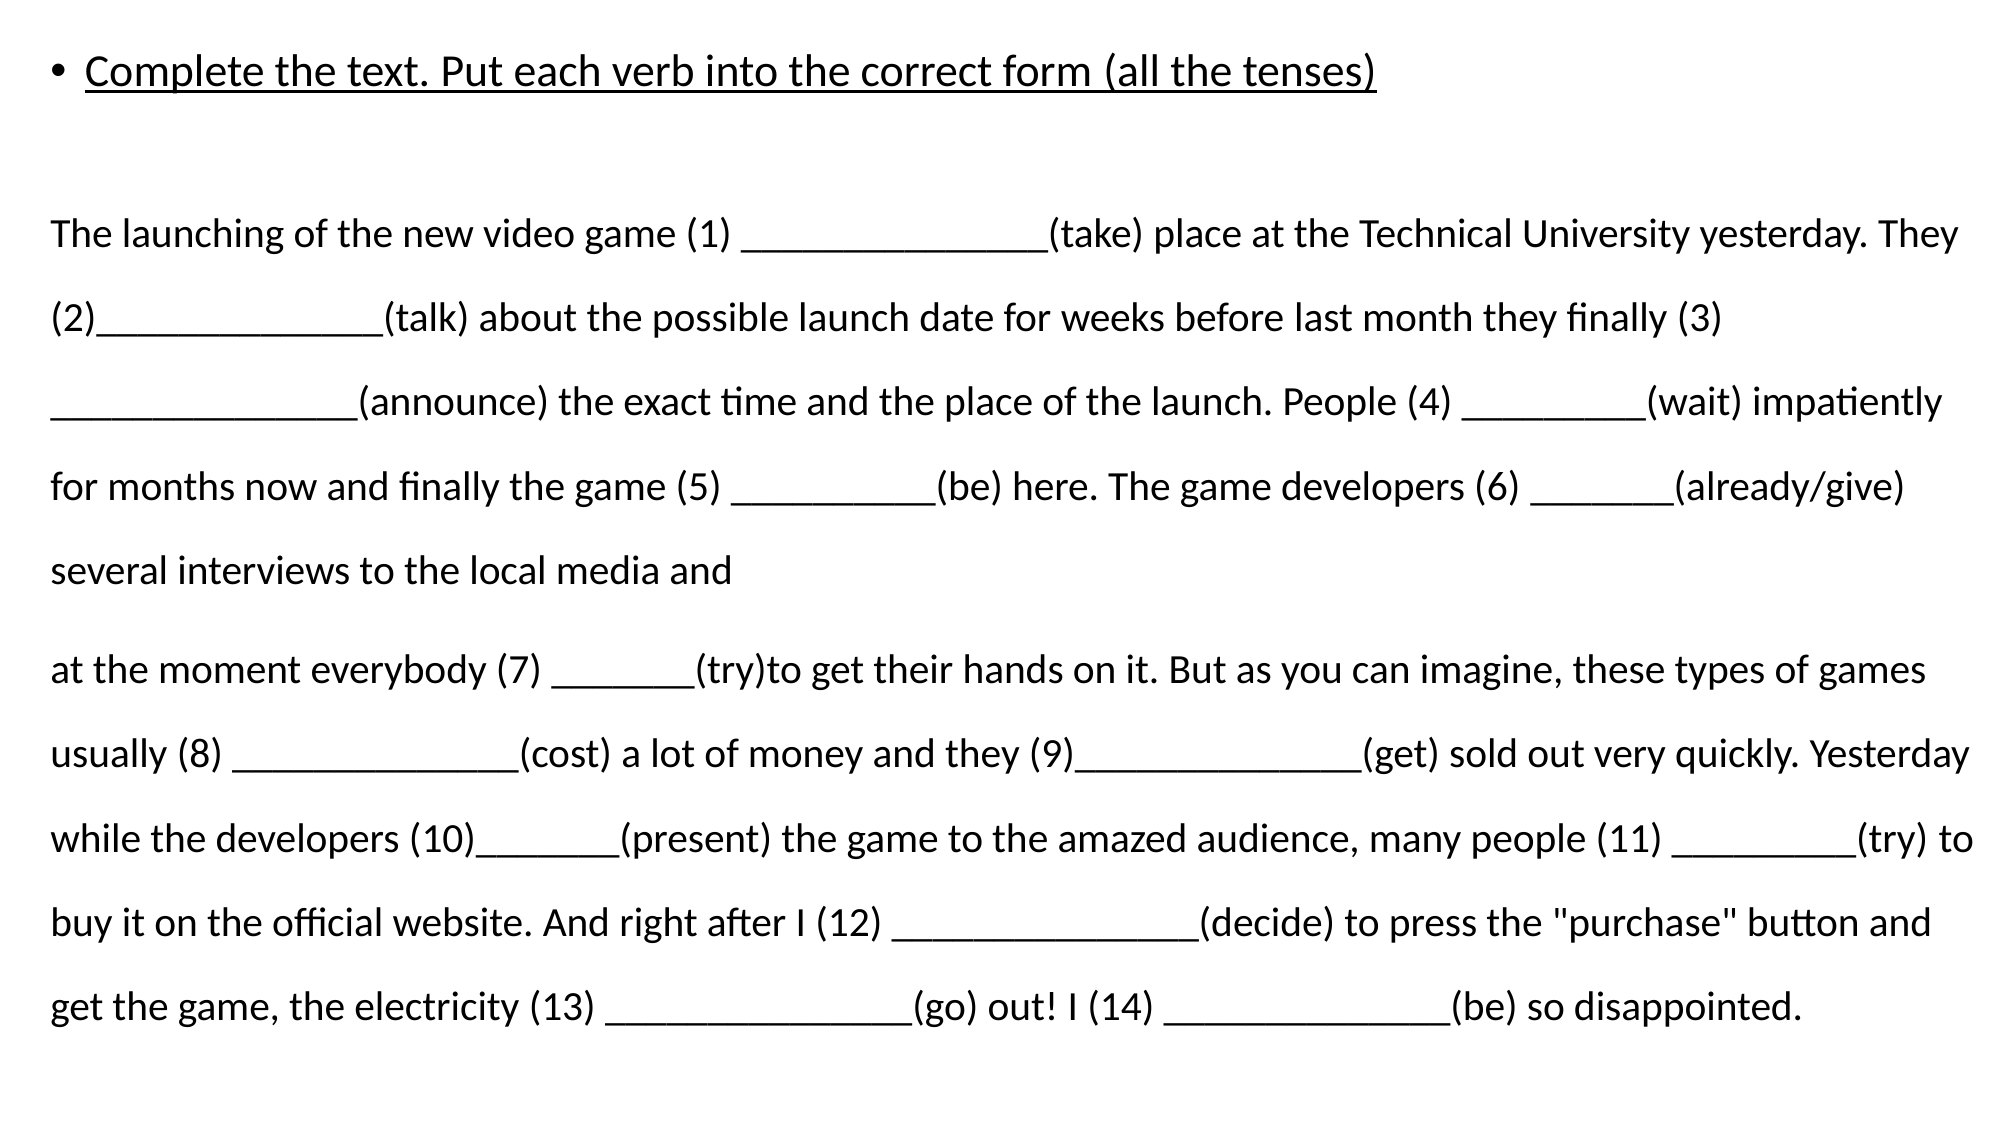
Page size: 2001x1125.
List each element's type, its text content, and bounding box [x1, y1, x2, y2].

list Complete the text. Put each verb into the correct form (all the tenses) The launching of the new video game (1) _______________(take) place at the Technical University yesterday. They (2)______________(talk) about the possible launch date for weeks before last month they finally (3) _______________(announce) the exact time and the place of the launch. People (4) _________(wait) impatiently for months now and finally the game (5) __________(be) here. The game developers (6) _______(already/give) several interviews to the local media and at the moment everybody (7) _______(try)to get their hands on it. But as you can imagine, these types of games usually (8) ______________(cost) a lot of money and they (9)______________(get) sold out very quickly. Yesterday while the developers (10)_______(present) the game to the amazed audience, many people (11) _________(try) to buy it on the official website. And right after I (12) _______________(decide) to press the "purchase" button and get the game, the electricity (13) _______________(go) out! I (14) ______________(be) so disappointed. [35, 39, 2000, 1110]
